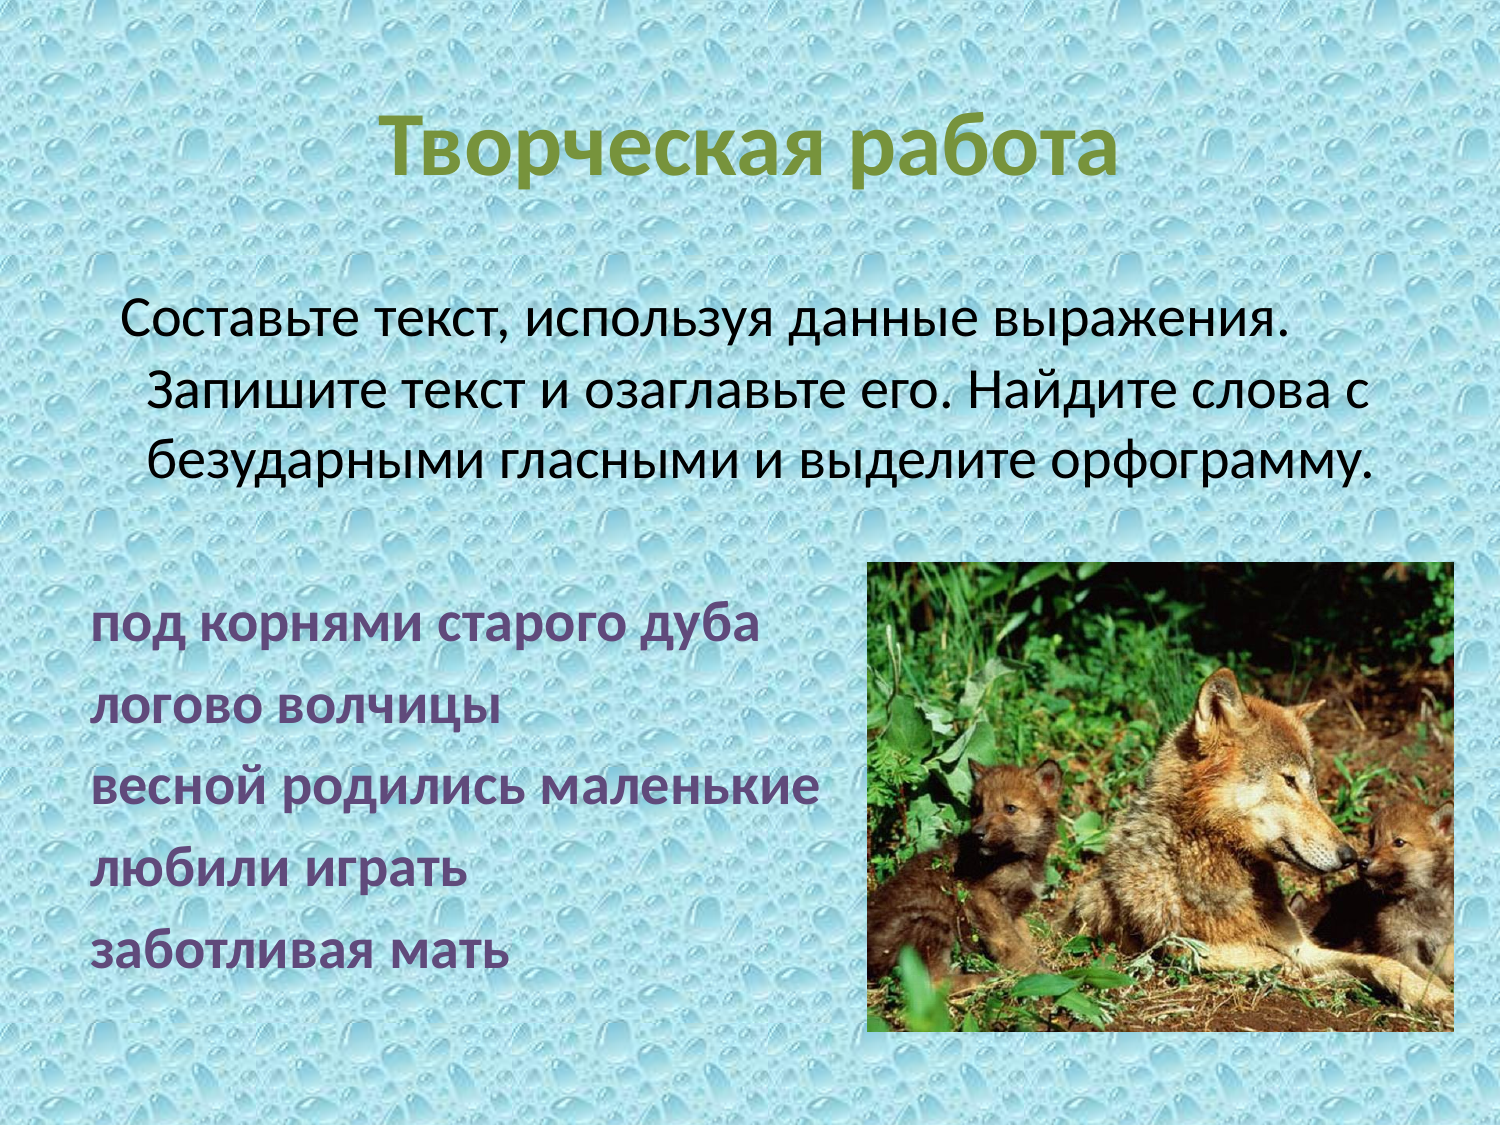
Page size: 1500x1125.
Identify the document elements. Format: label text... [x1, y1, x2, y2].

picture [0, 0, 1500, 1125]
title Творческая работа [75, 45, 1425, 233]
list Составьте текст, используя данные выражения. Запишите текст и озаглавьте его. Найдите слова с безударными гласными и выделите орфограмму. под корнями старого дуба логово волчицы весной родились маленькие любили играть заботливая мать [75, 262, 1425, 1005]
